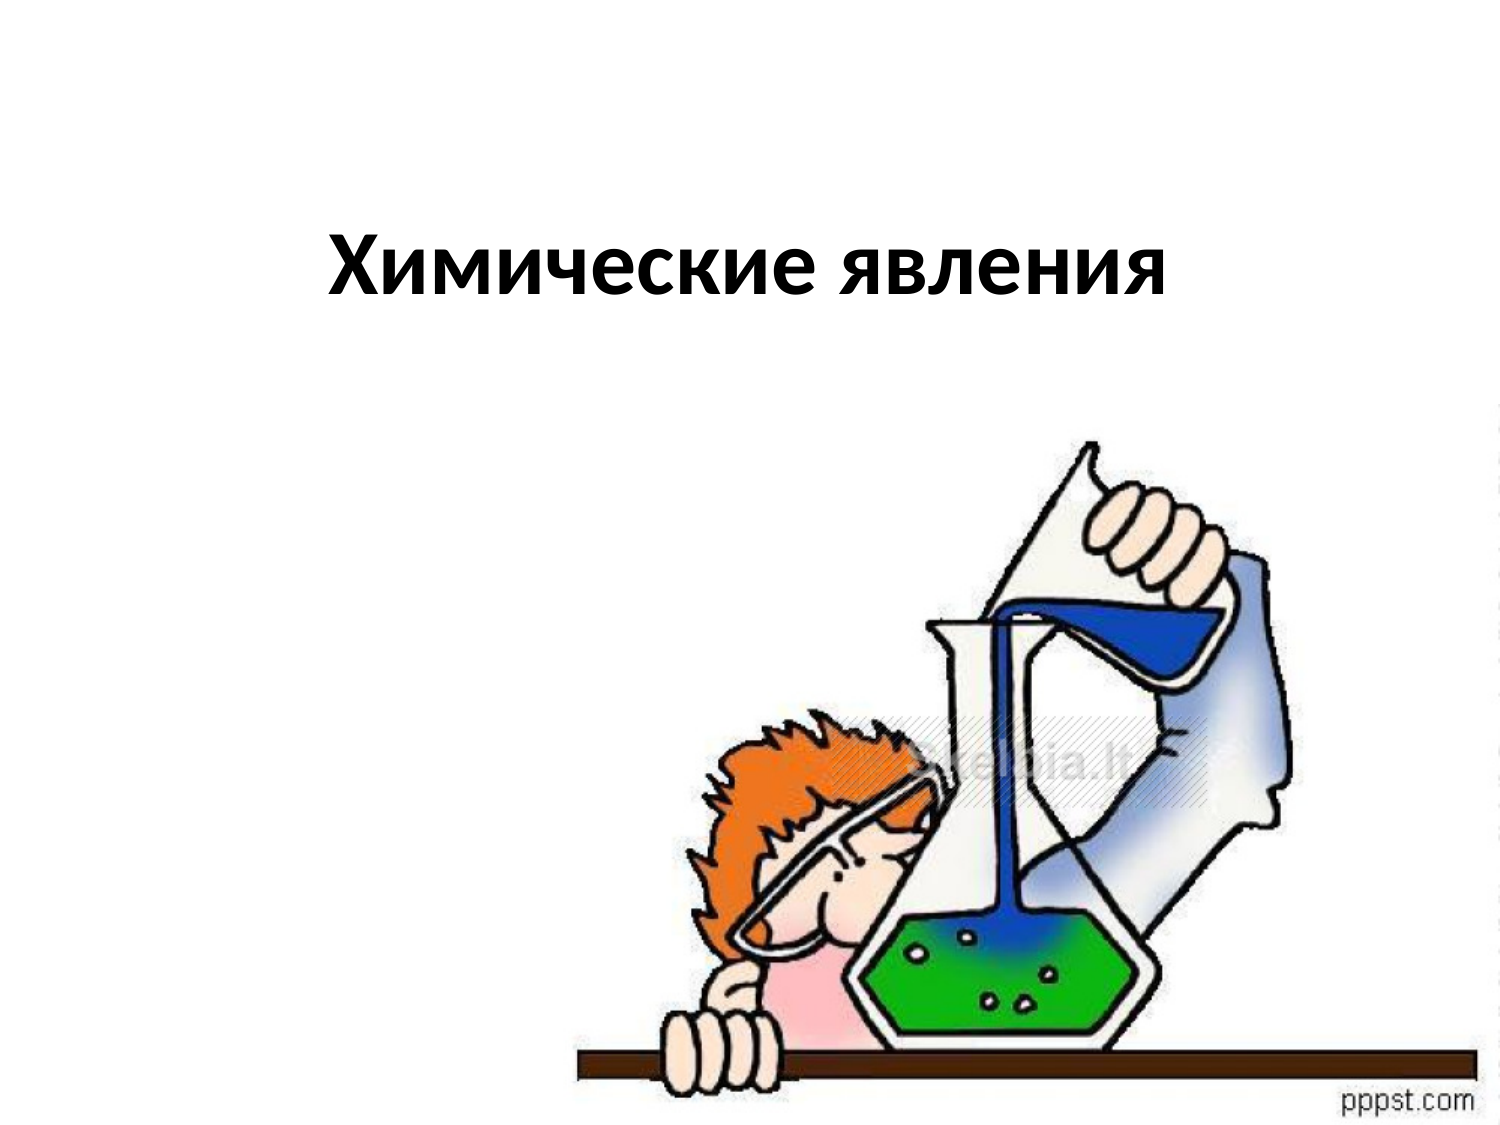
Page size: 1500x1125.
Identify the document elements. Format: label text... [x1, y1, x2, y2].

title Химические явления [112, 137, 1388, 379]
picture [539, 404, 1500, 1125]
